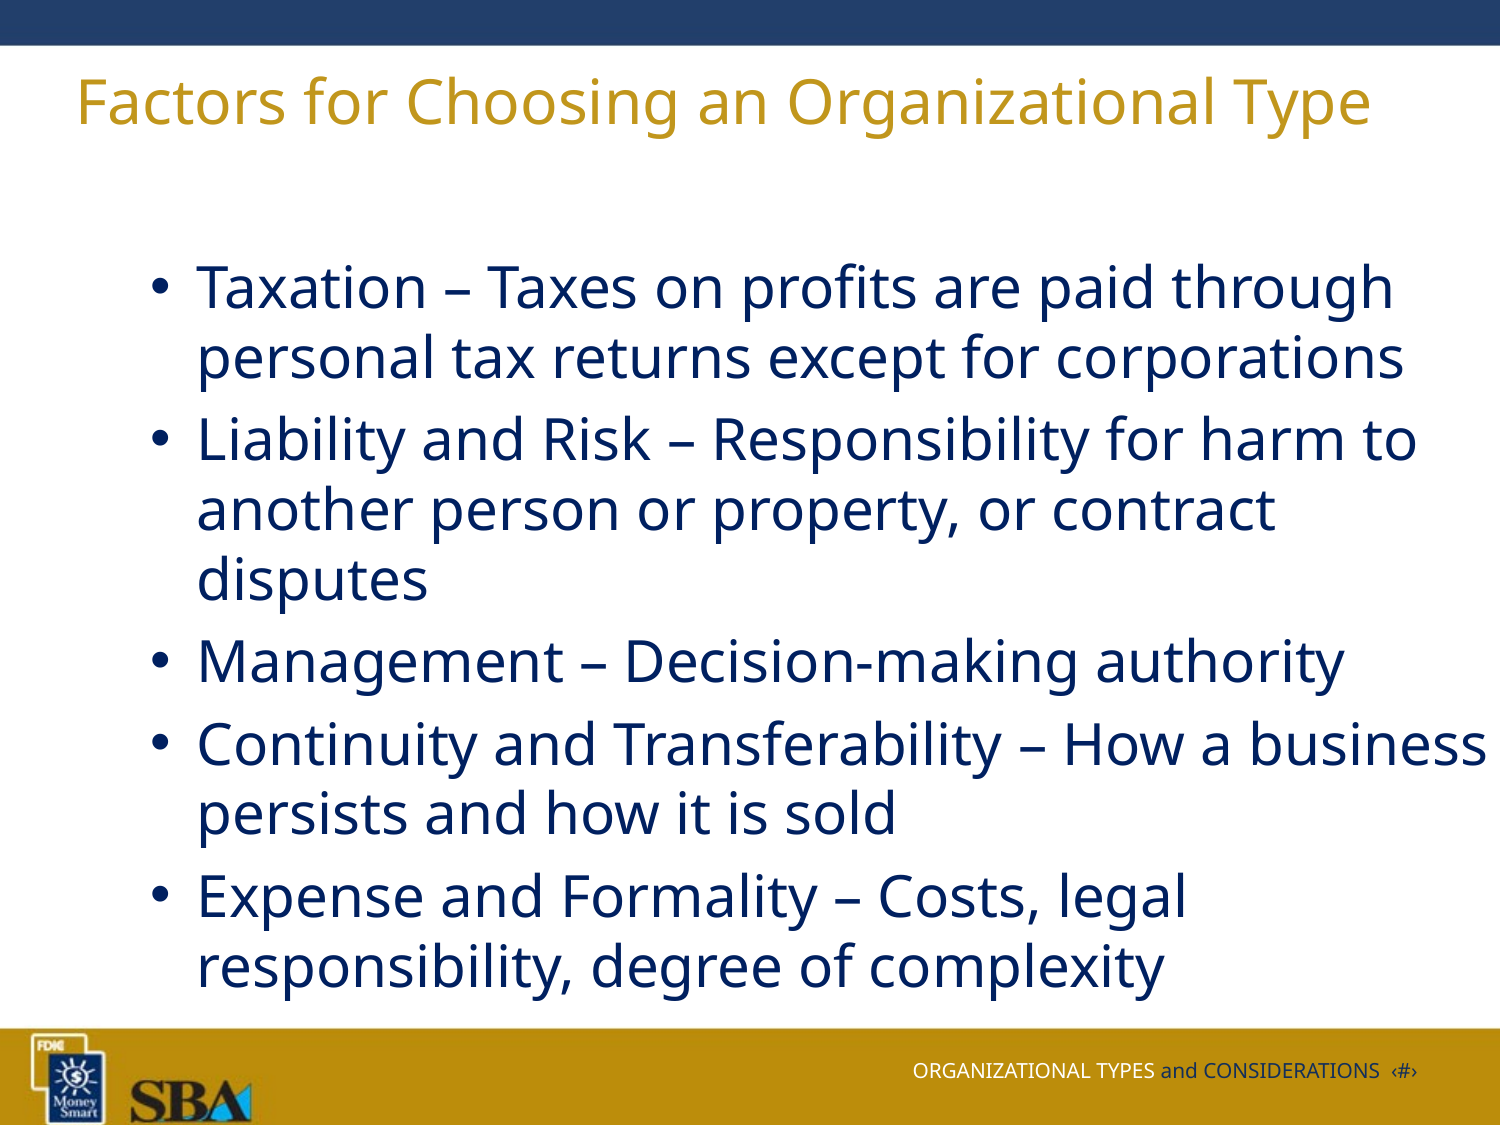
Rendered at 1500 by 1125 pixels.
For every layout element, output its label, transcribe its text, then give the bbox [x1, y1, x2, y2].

picture [0, 0, 1500, 1125]
title Factors for Choosing an Organizational Type [74, 61, 1500, 161]
list Taxation – Taxes on profits are paid through personal tax returns except for corporations Liability and Risk – Responsibility for harm to another person or property, or contract disputes Management – Decision-making authority Continuity and Transferability – How a business persists and how it is sold Expense and Formality – Costs, legal responsibility, degree of complexity [74, 161, 1500, 1013]
